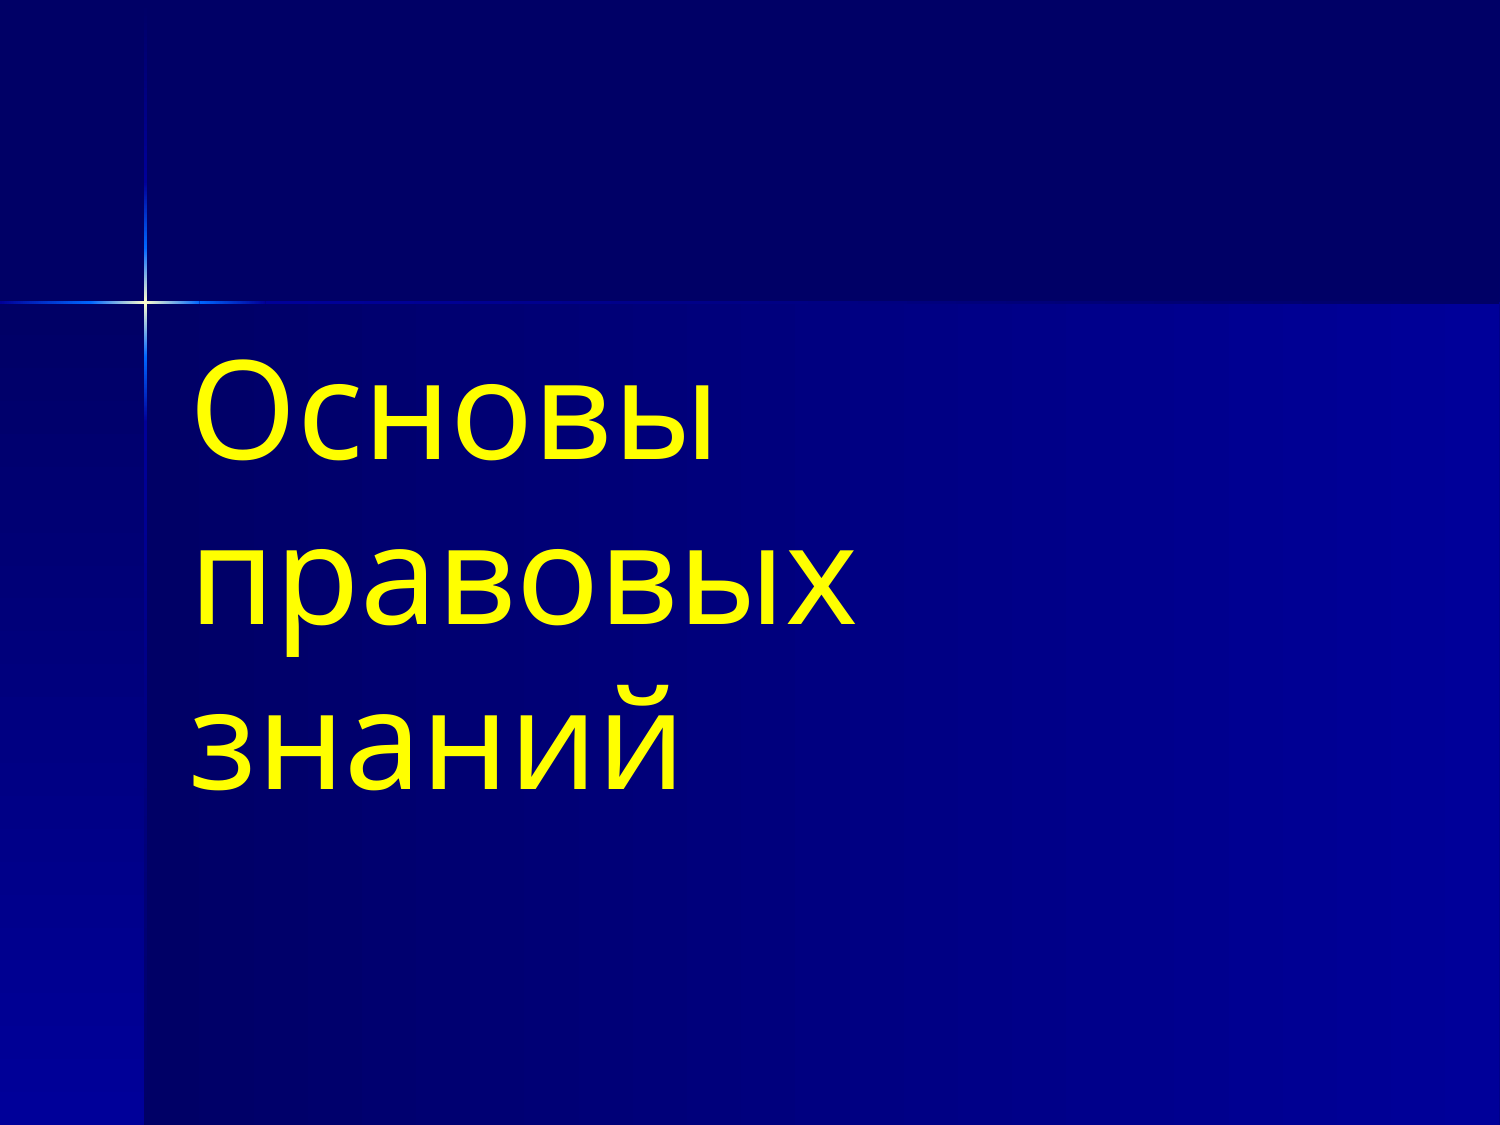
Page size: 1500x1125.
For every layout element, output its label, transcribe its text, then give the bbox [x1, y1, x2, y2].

subtitle Основы правовых знаний [174, 314, 1225, 925]
